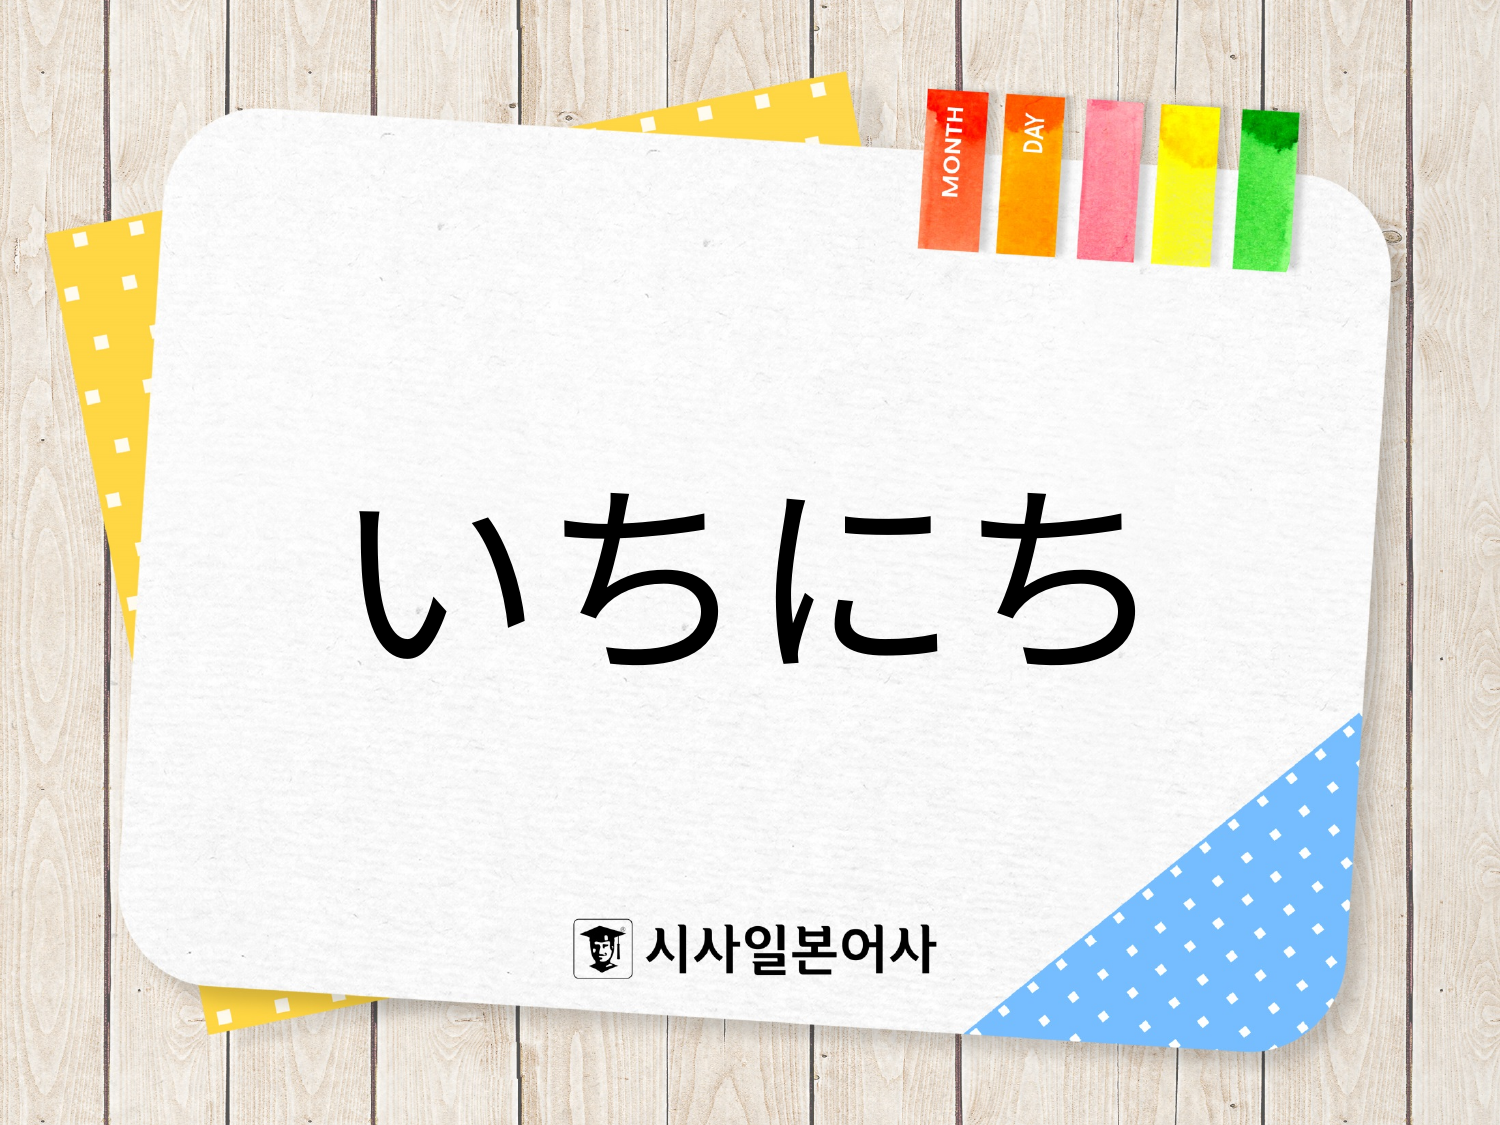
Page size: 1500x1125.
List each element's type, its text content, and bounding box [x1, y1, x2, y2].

title いちにち [75, 338, 1425, 811]
picture [0, 0, 1500, 1125]
